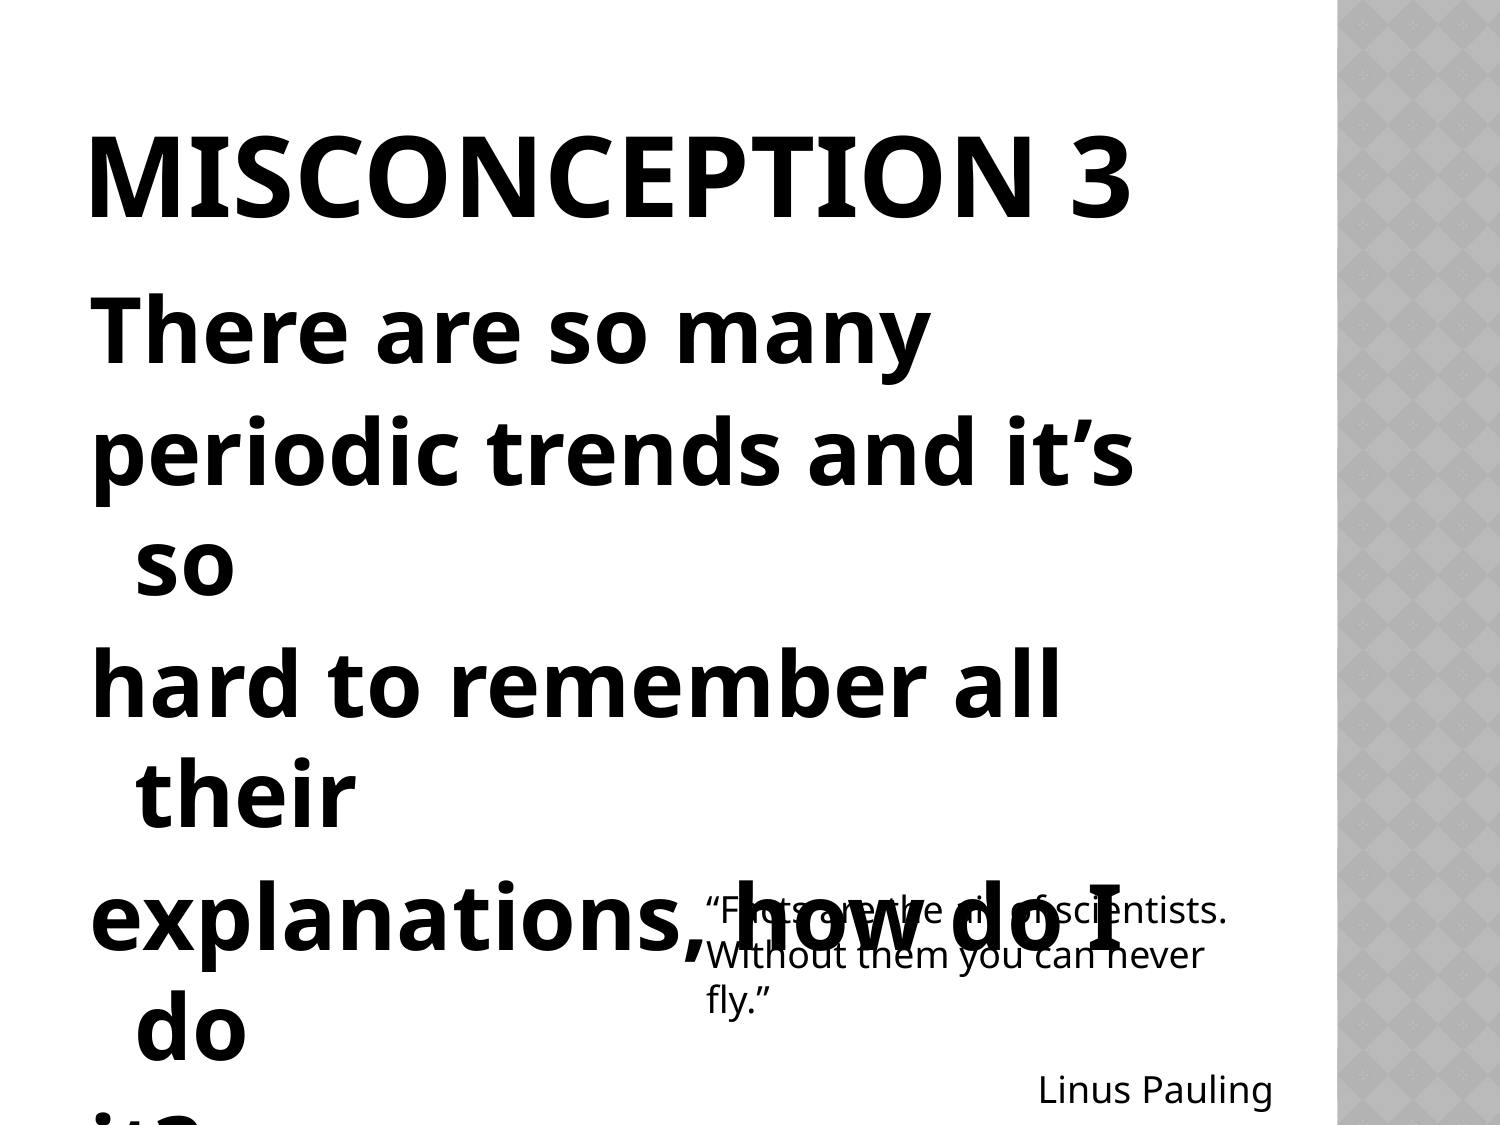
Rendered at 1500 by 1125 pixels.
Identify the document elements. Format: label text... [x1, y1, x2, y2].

text_box “Facts are the air of scientists. Without them you can never fly.” Linus Pauling [691, 878, 1289, 1119]
list There are so many periodic trends and it’s so hard to remember all their explanations, how do I do it? [75, 264, 1263, 1059]
title Misconception 3 [75, 52, 1263, 240]
